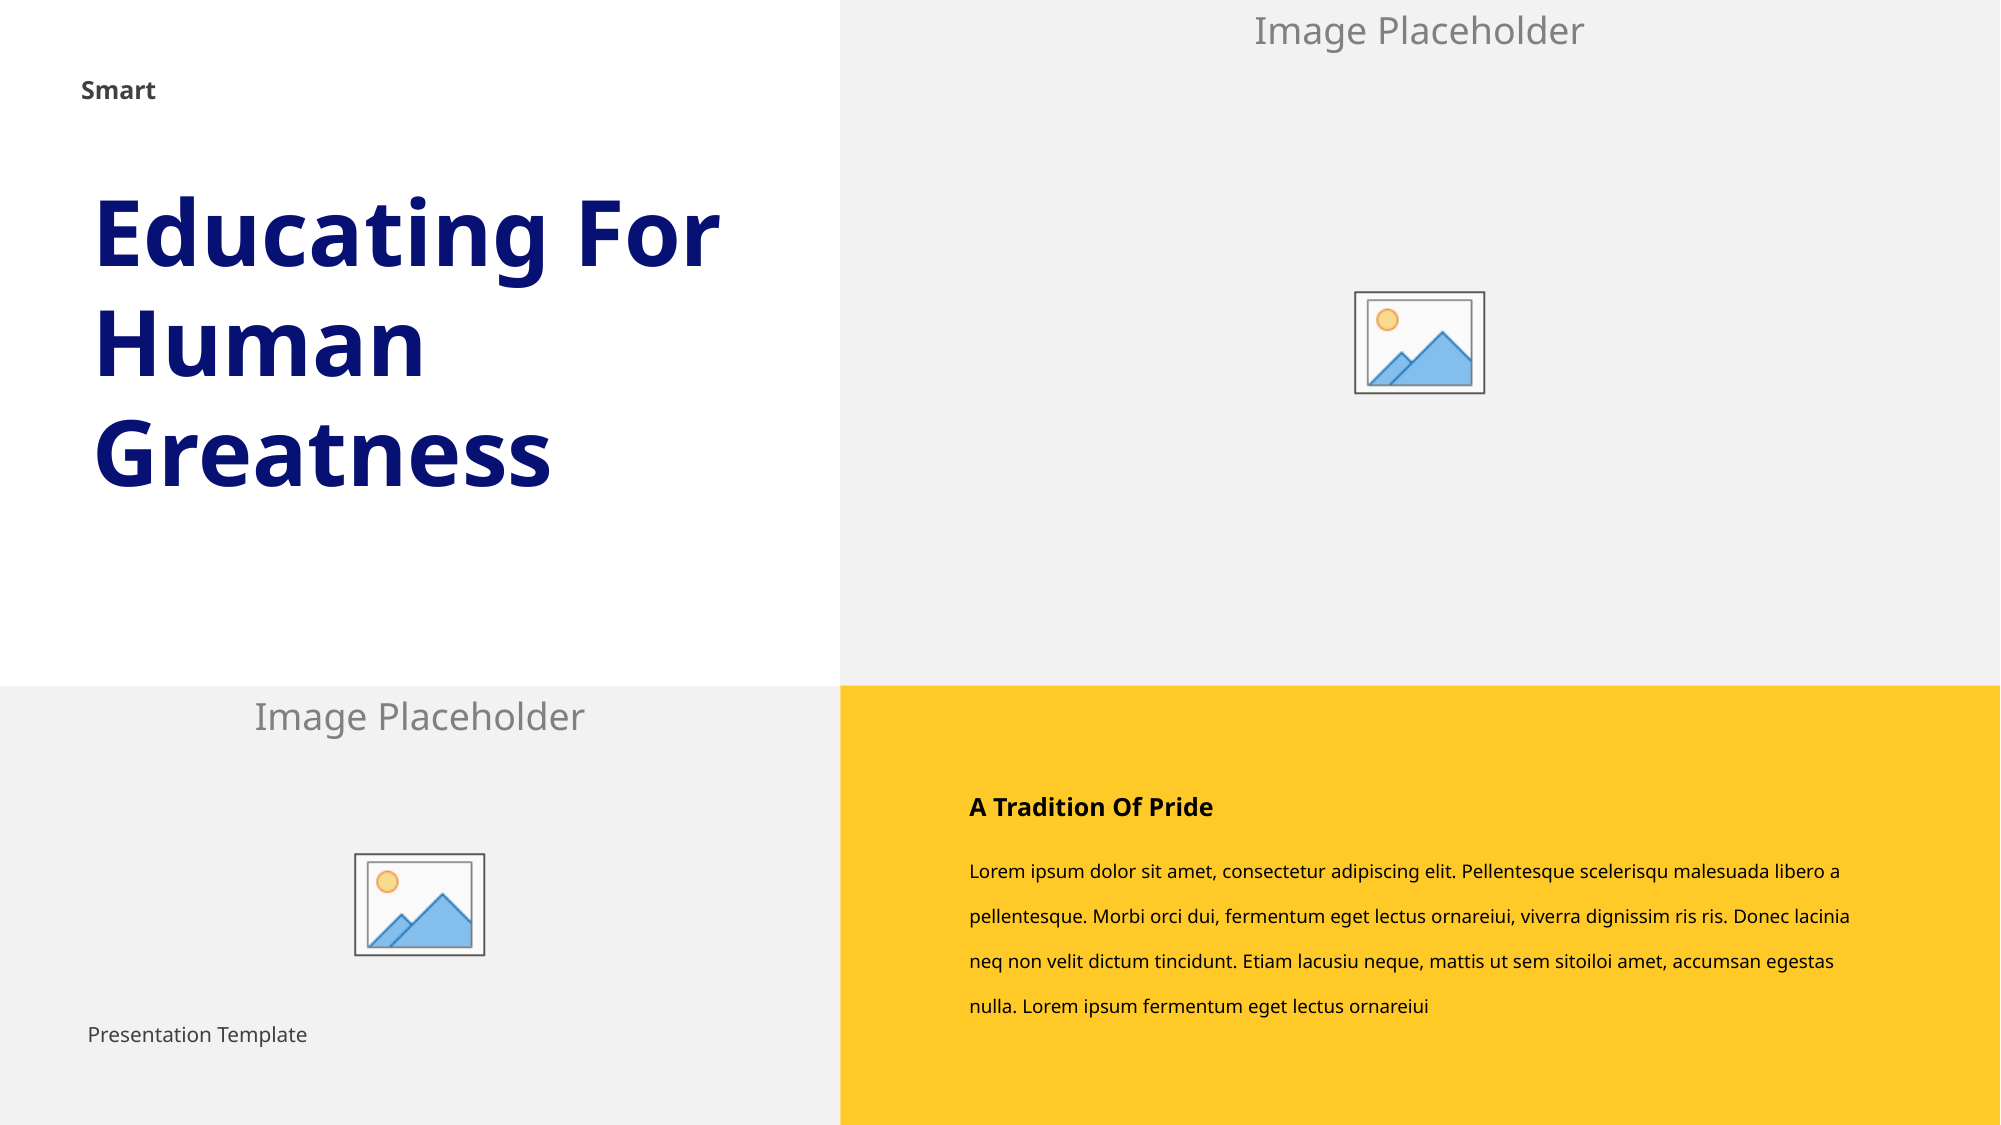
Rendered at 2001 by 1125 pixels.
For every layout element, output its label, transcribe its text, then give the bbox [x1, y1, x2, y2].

text_box A Tradition Of Pride [954, 784, 1245, 829]
text_box [841, 686, 2000, 1125]
text_box Educating For Human Greatness [77, 167, 763, 513]
text_box Lorem ipsum dolor sit amet, consectetur adipiscing elit. Pellentesque scelerisqu malesuada libero a pellentesque. Morbi orci dui, fermentum eget lectus ornareiui, viverra dignissim ris ris. Donec lacinia neq non velit dictum tincidunt. Etiam lacusiu neque, mattis ut sem sitoiloi amet, accumsan egestas nulla. Lorem ipsum fermentum eget lectus ornareiui [954, 829, 1886, 1025]
picture [0, 0, 2000, 1125]
text_box Smart [66, 67, 172, 113]
